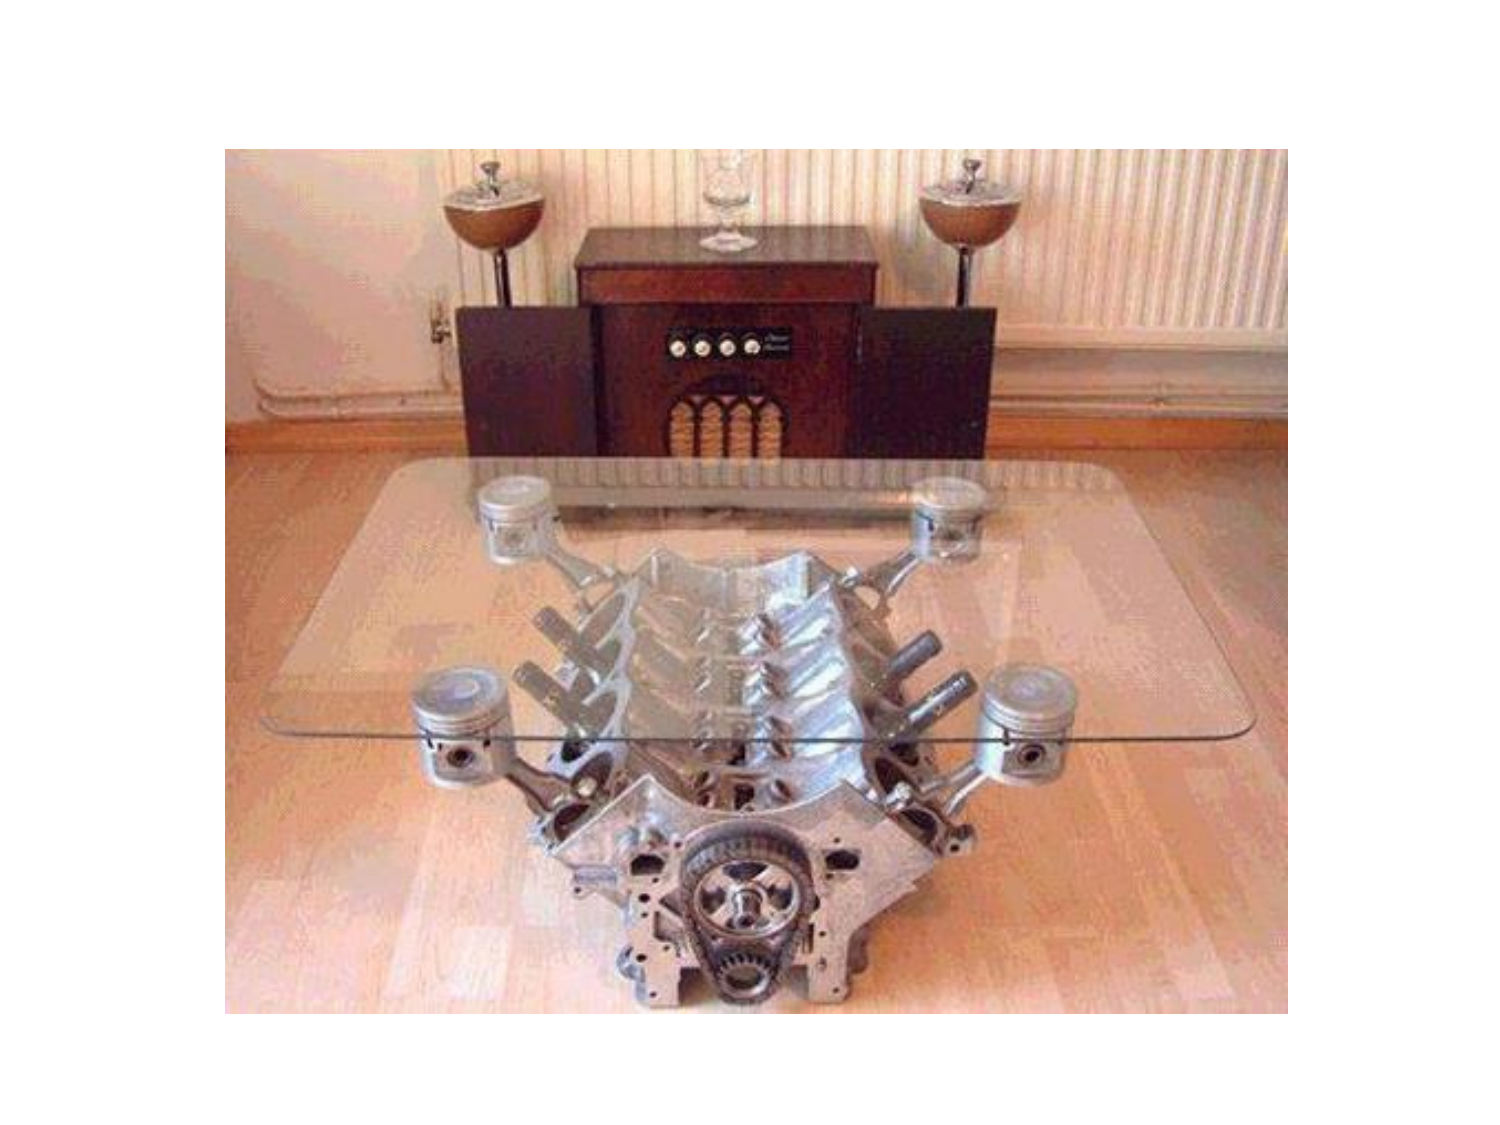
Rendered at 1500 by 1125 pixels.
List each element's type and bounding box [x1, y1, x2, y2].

picture [224, 149, 1288, 1014]
